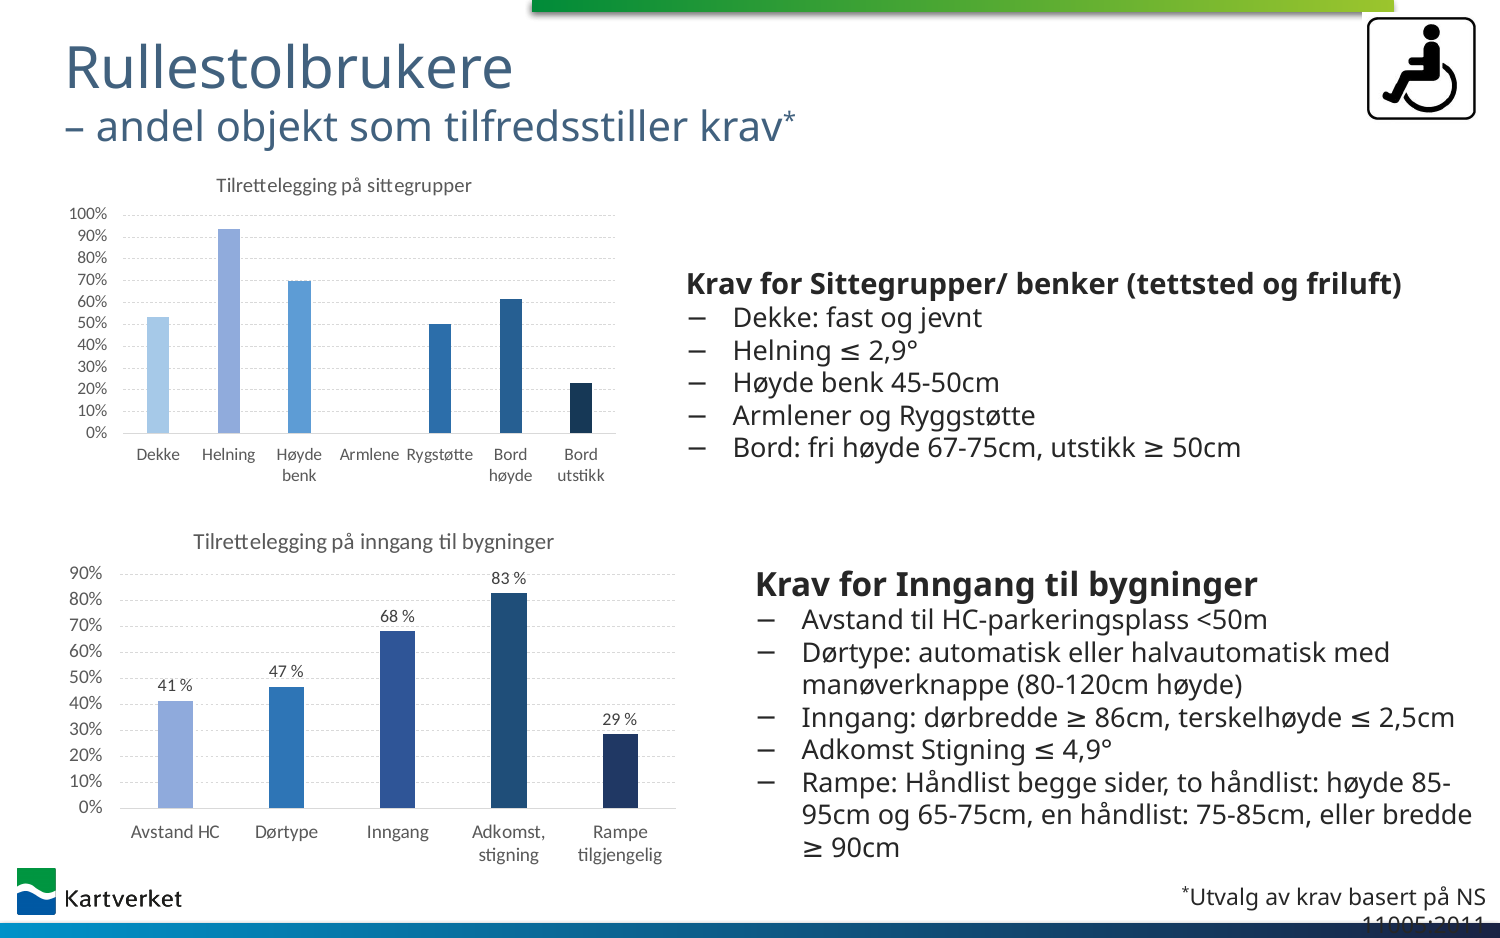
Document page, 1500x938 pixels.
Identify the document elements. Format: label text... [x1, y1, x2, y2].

picture [1362, 12, 1481, 126]
text_box Krav for Inngang til bygninger Avstand til HC-parkeringsplass <50m Dørtype: automatisk eller halvautomatisk med manøverknappe (80-120cm høyde) Inngang: dørbredde ≥ 86cm, terskelhøyde ≤ 2,5cm Adkomst Stigning ≤ 4,9° Rampe: Håndlist begge sider, to håndlist: høyde 85-95cm og 65-75cm, en håndlist: 75-85cm, eller bredde ≥ 90cm [740, 555, 1491, 870]
text_box Krav for Sittegrupper/ benker (tettsted og friluft) Dekke: fast og jevnt Helning ≤ 2,9° Høyde benk 45-50cm Armlener og Ryggstøtte Bord: fri høyde 67-75cm, utstikk ≥ 50cm [670, 258, 1418, 471]
text_box *Utvalg av krav basert på NS 11005:2011 [1068, 873, 1500, 938]
picture [62, 166, 626, 492]
text_box Rullestolbrukere – andel objekt som tilfredsstiller krav* [49, 25, 1431, 158]
picture [62, 520, 687, 874]
